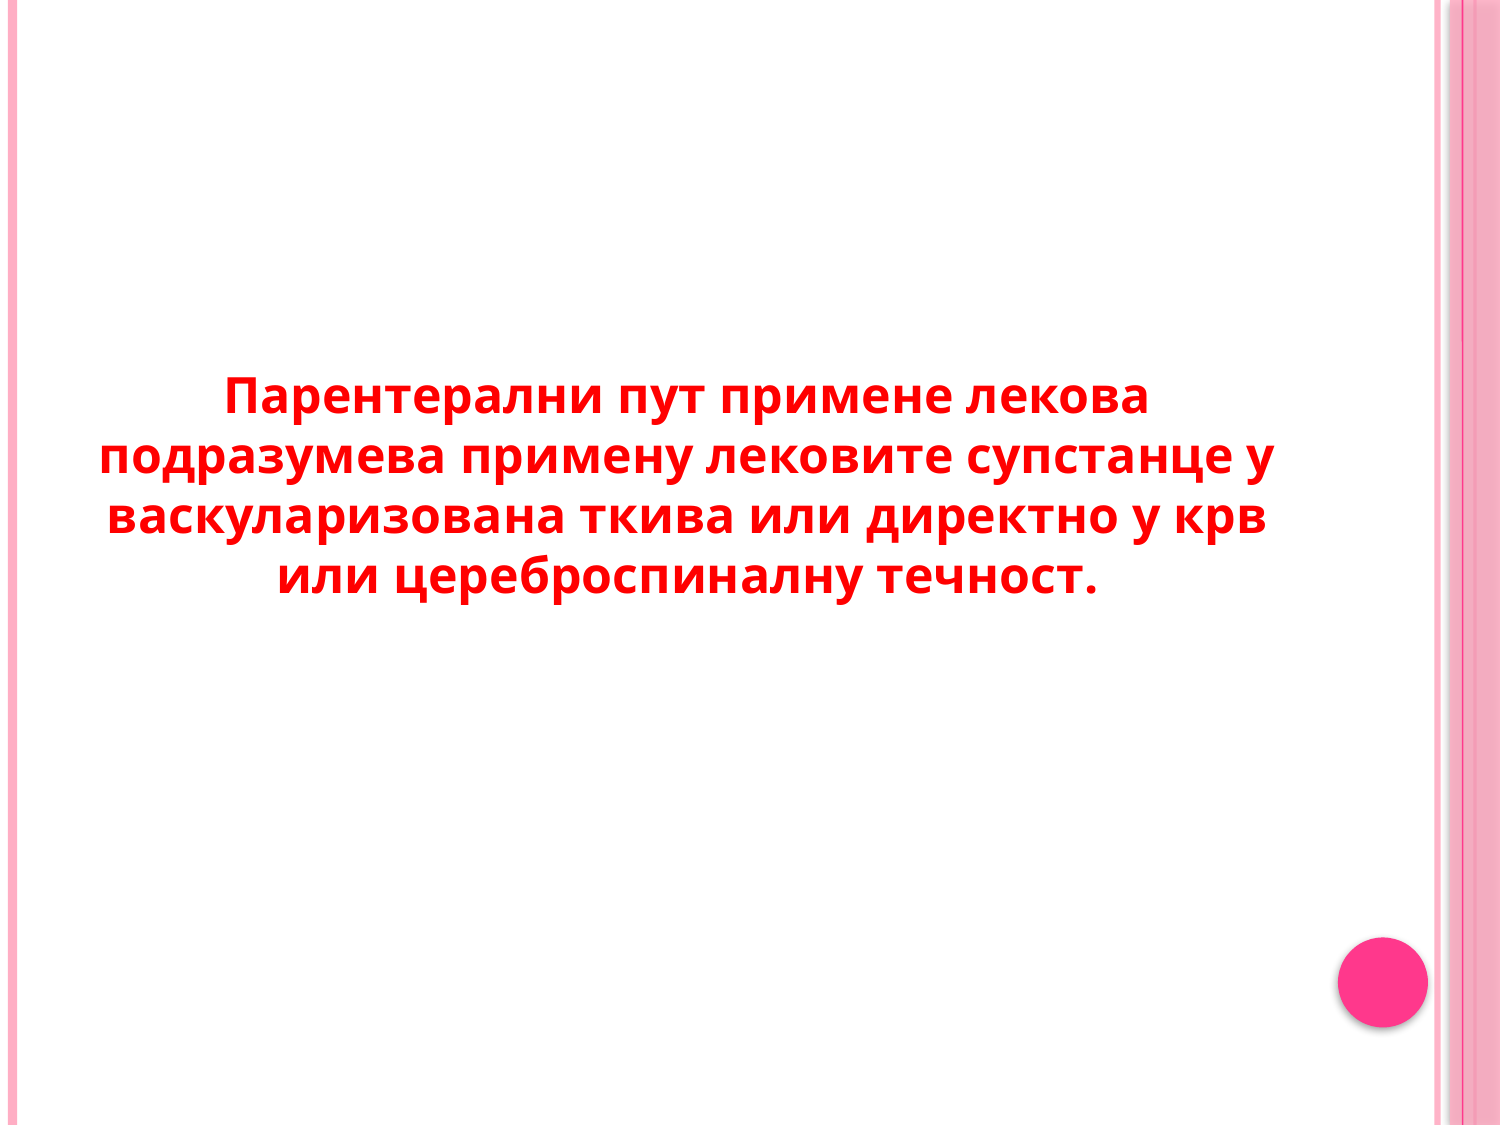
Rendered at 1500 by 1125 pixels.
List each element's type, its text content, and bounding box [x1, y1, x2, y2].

list Парентерални пут примене лекова подразумева примену лековите супстанце у васкуларизована ткива или директно у крв или цереброспиналну течност. [75, 66, 1300, 1062]
